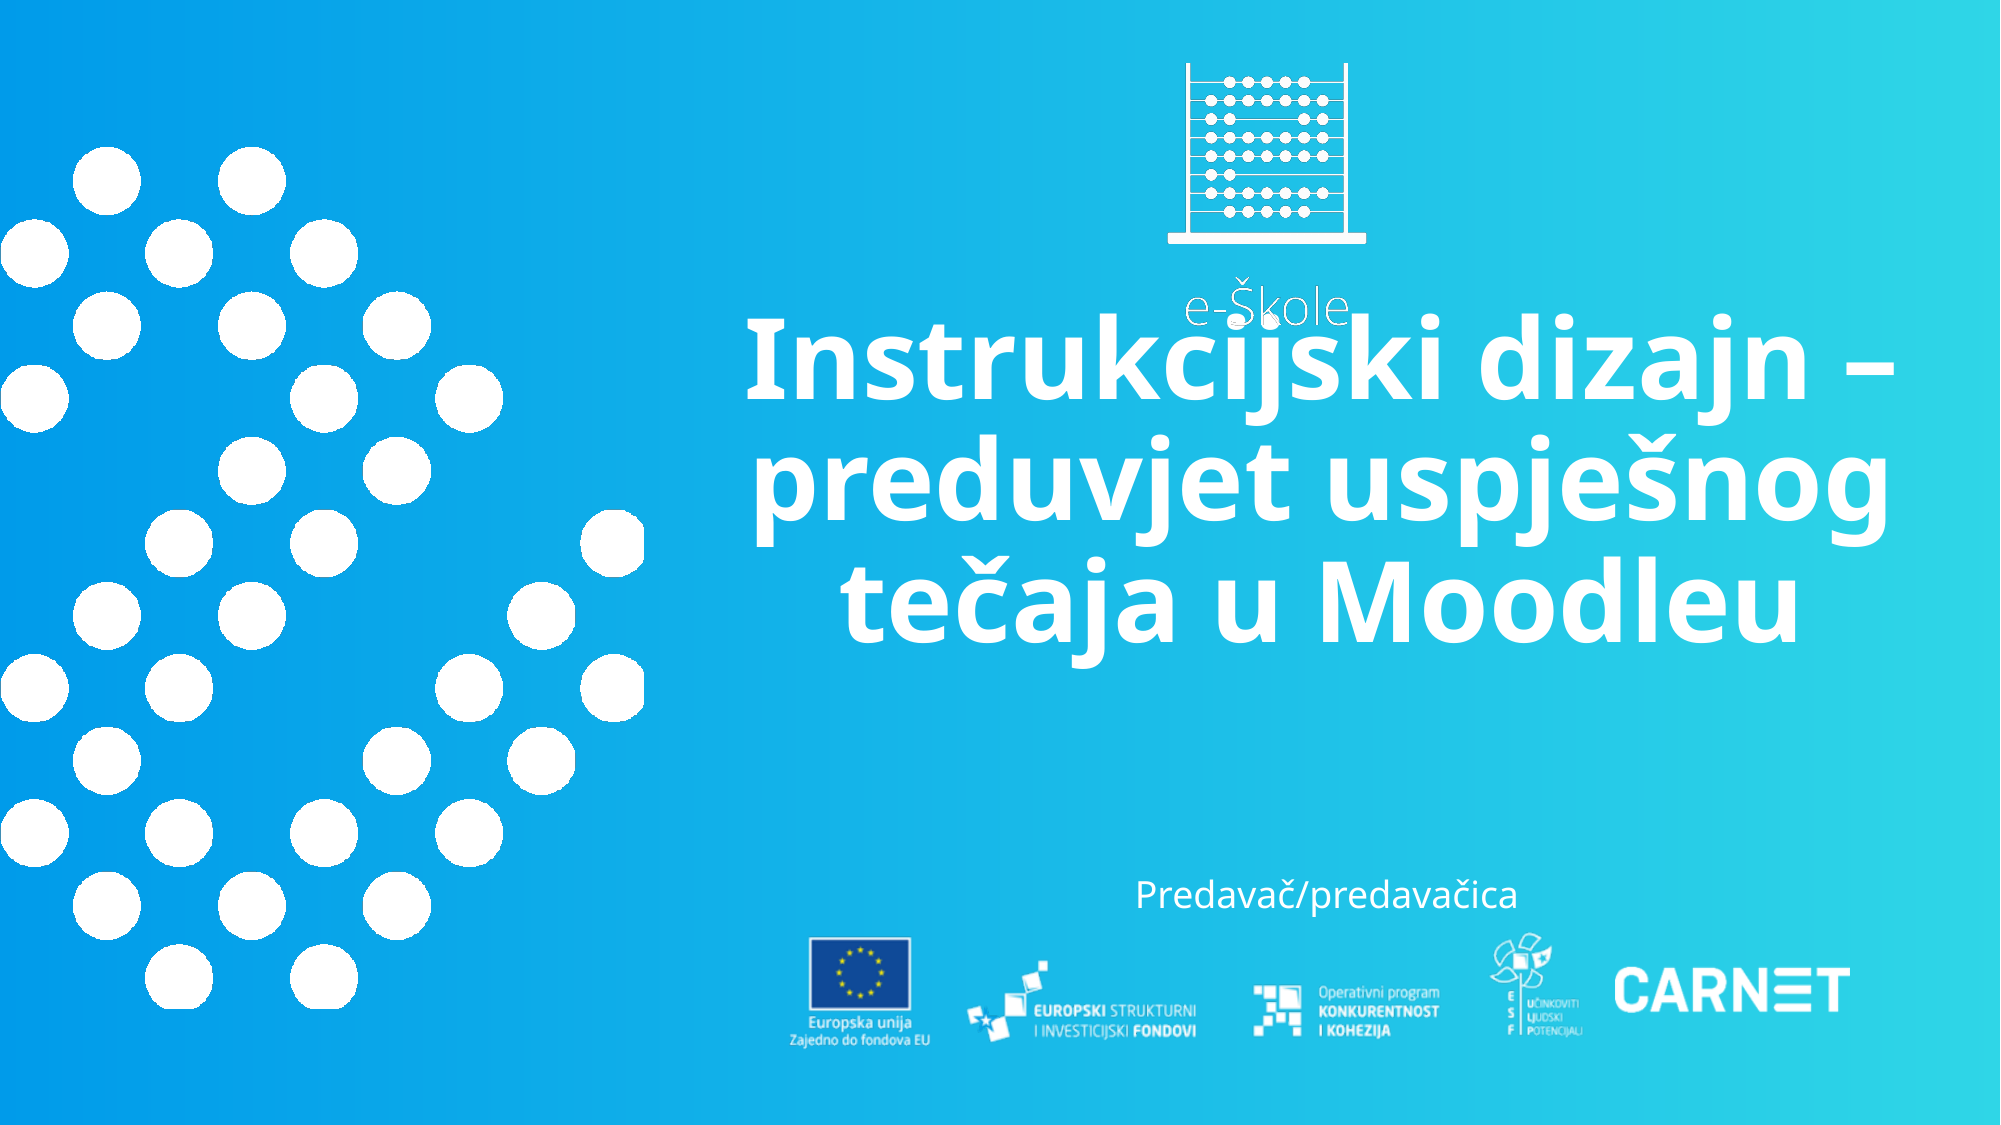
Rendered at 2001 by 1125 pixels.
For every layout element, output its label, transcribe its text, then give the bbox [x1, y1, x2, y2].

picture [219, 438, 285, 504]
picture [1615, 961, 1850, 1020]
title Instrukcijski dizajn – preduvjet uspješnog tečaja u Moodleu [643, 411, 2000, 675]
picture [74, 583, 140, 649]
picture [1129, 63, 1403, 347]
picture [74, 148, 140, 214]
picture [748, 319, 781, 398]
picture [581, 510, 643, 577]
picture [291, 220, 357, 287]
picture [146, 655, 212, 721]
picture [74, 293, 140, 359]
picture [508, 728, 575, 794]
picture [219, 148, 285, 215]
picture [219, 583, 285, 649]
picture [74, 872, 140, 939]
picture [436, 655, 502, 721]
picture [508, 583, 575, 649]
list Predavač/predavačica [827, 819, 1790, 974]
picture [0, 220, 68, 287]
picture [0, 366, 68, 432]
picture [146, 510, 212, 577]
picture [363, 872, 430, 939]
picture [291, 366, 357, 432]
picture [581, 655, 643, 721]
picture [146, 800, 212, 866]
picture [291, 800, 357, 866]
picture [0, 655, 68, 721]
picture [363, 293, 430, 359]
picture [146, 945, 212, 1008]
picture [291, 510, 357, 577]
picture [291, 945, 357, 1008]
picture [436, 366, 502, 432]
picture [436, 800, 502, 866]
picture [146, 220, 212, 287]
picture [363, 438, 430, 504]
picture [0, 800, 68, 866]
picture [219, 293, 285, 359]
picture [74, 728, 140, 794]
picture [788, 923, 1608, 1057]
picture [219, 872, 285, 939]
picture [363, 728, 430, 794]
